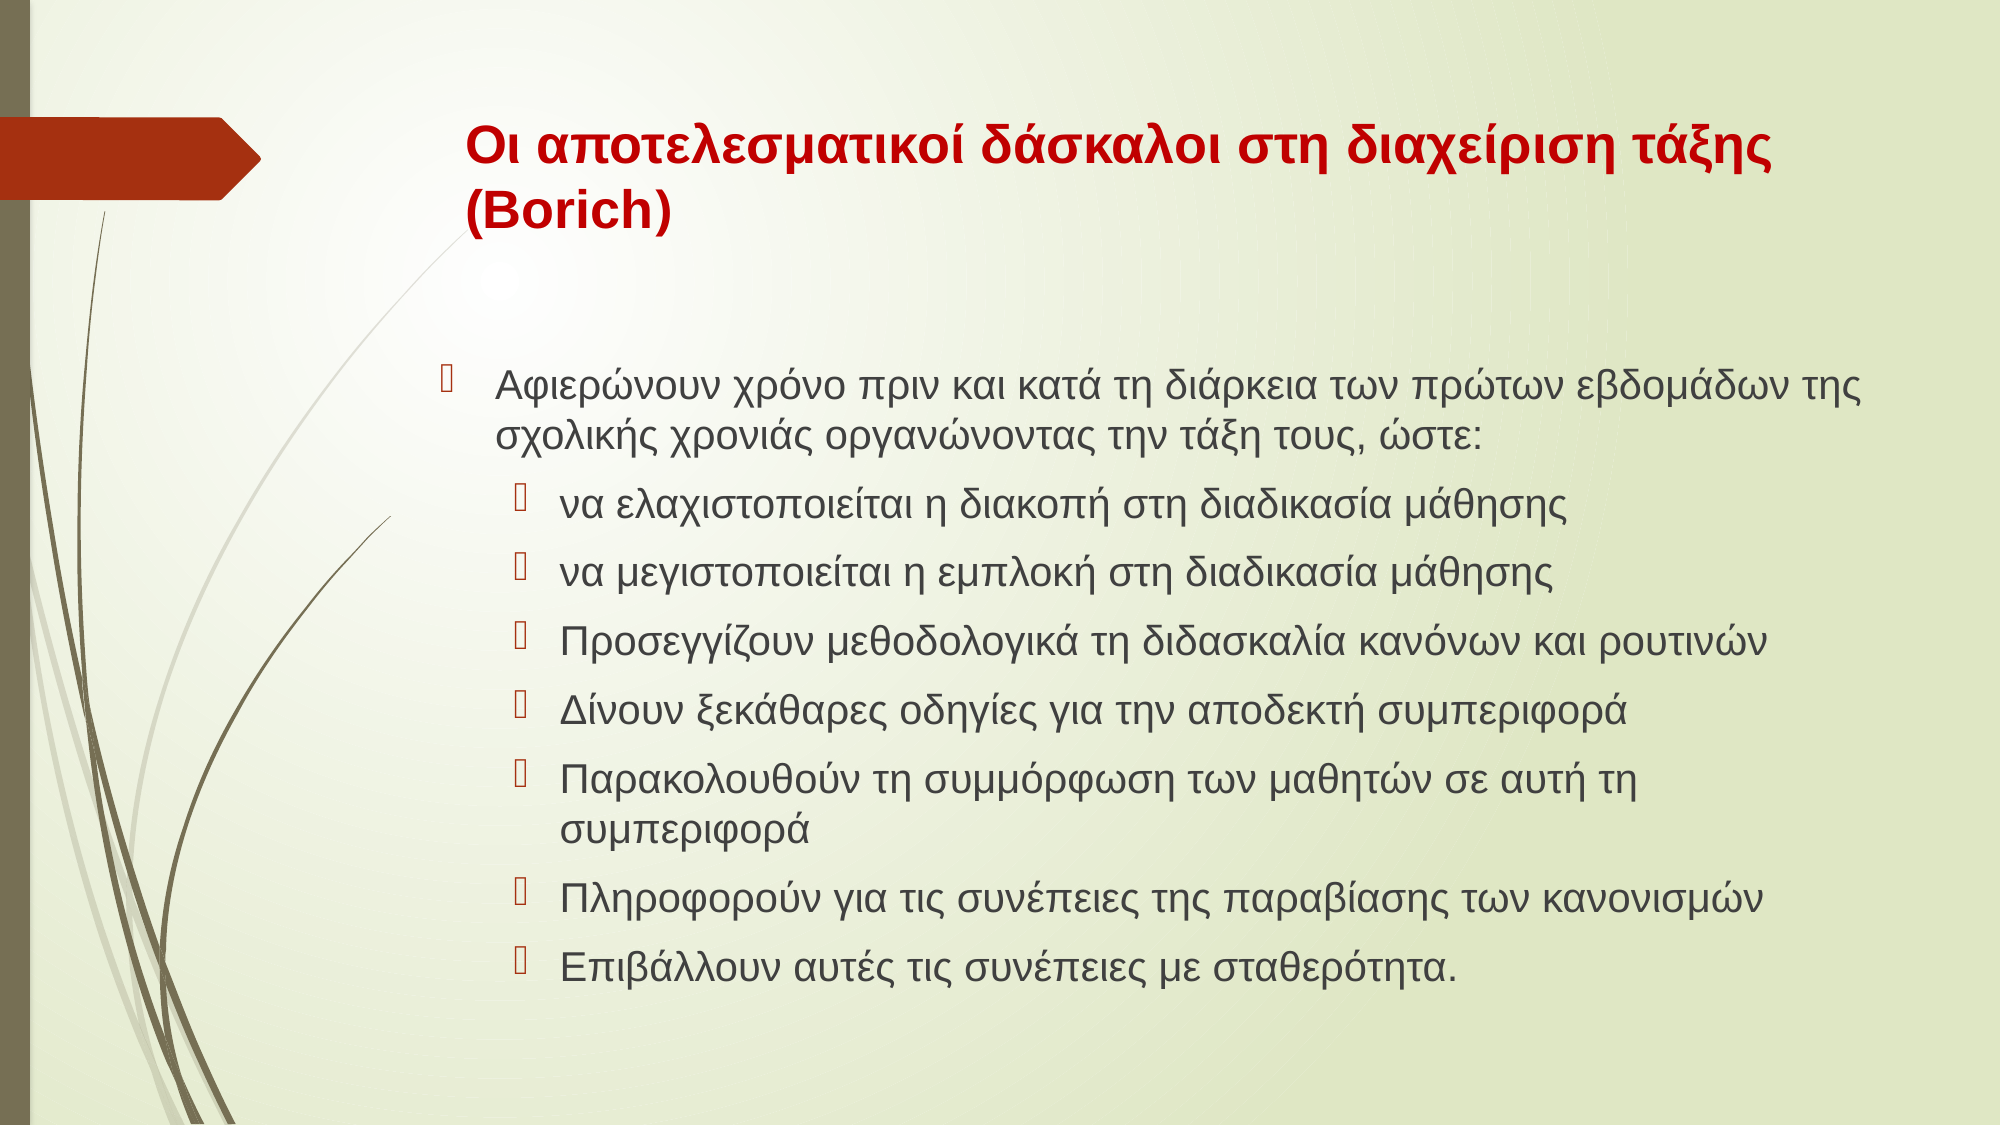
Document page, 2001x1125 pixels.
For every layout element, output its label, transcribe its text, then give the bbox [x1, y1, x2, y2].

list Αφιερώνουν χρόνο πριν και κατά τη διάρκεια των πρώτων εβδομάδων της σχολικής χρονιάς οργανώνοντας την τάξη τους, ώστε: να ελαχιστοποιείται η διακοπή στη διαδικασία μάθησης να μεγιστοποιείται η εμπλοκή στη διαδικασία μάθησης Προσεγγίζουν μεθοδολογικά τη διδασκαλία κανόνων και ρουτινών Δίνουν ξεκάθαρες οδηγίες για την αποδεκτή συμπεριφορά Παρακολουθούν τη συμμόρφωση των μαθητών σε αυτή τη συμπεριφορά Πληροφορούν για τις συνέπειες της παραβίασης των κανονισμών Επιβάλλουν αυτές τις συνέπειες με σταθερότητα. [424, 350, 1888, 1004]
title Οι αποτελεσματικοί δάσκαλοι στη διαχείριση τάξης (Borich) [450, 102, 1888, 313]
